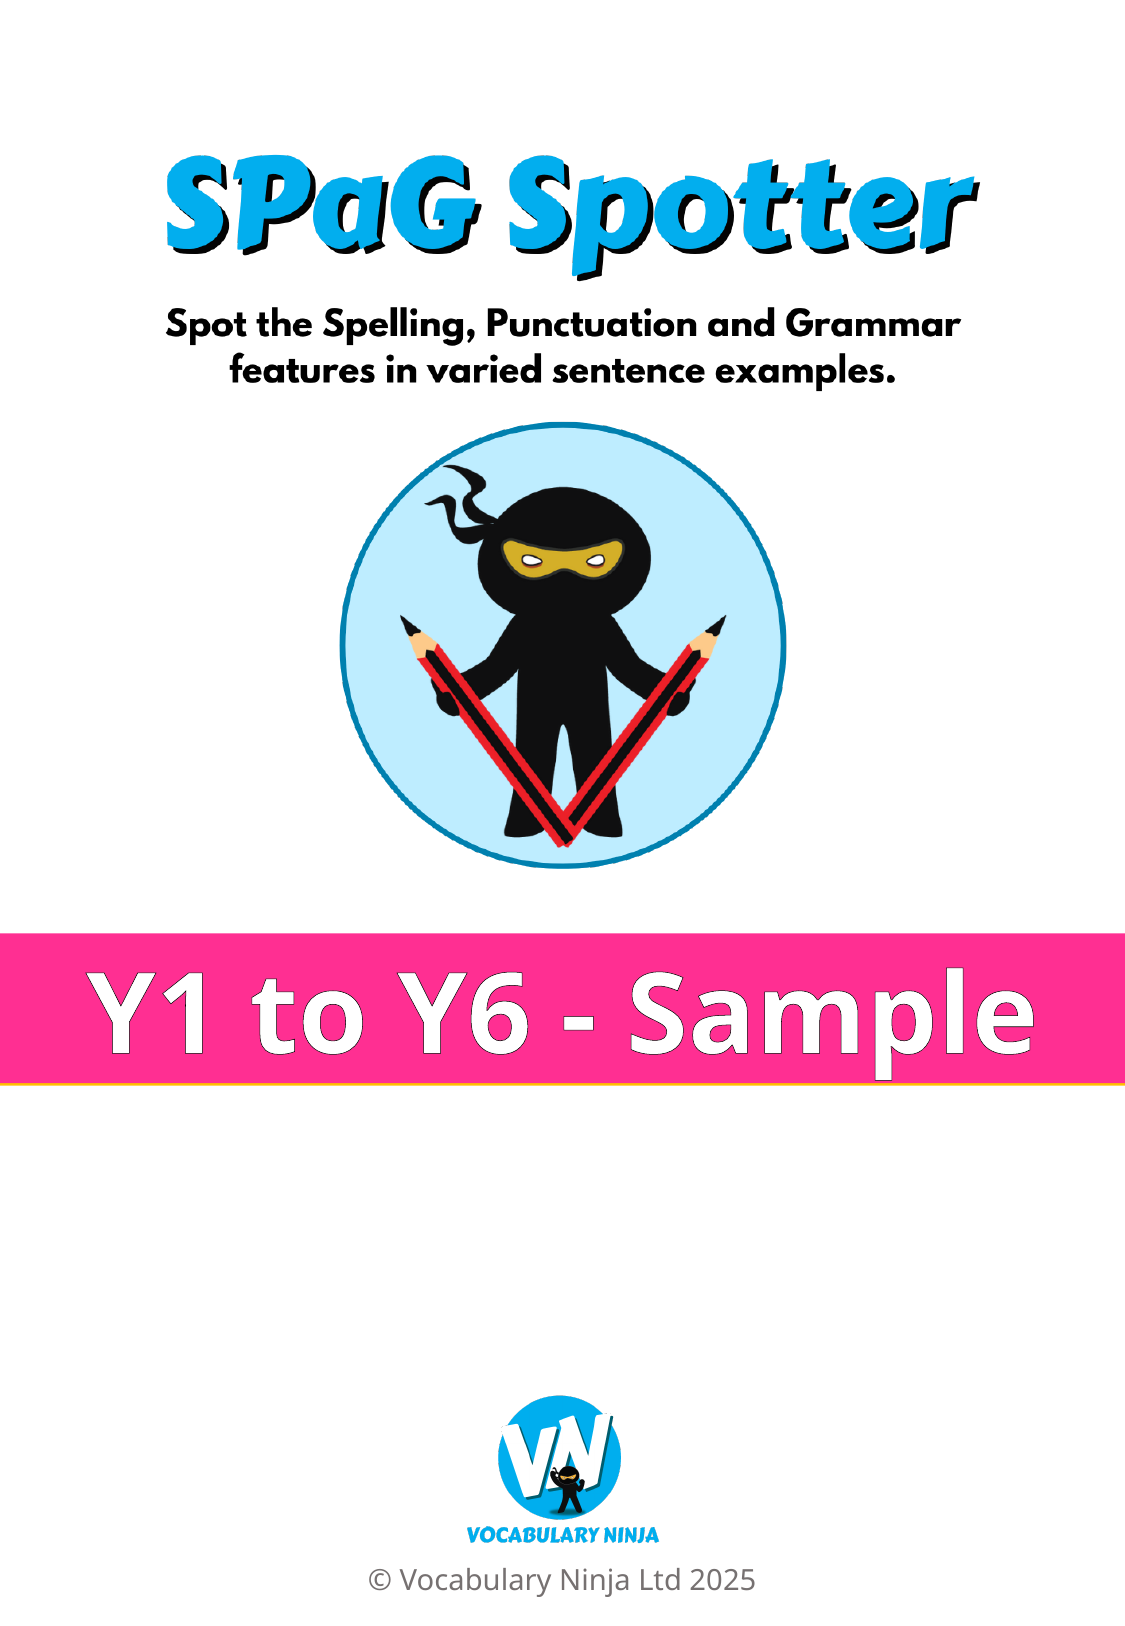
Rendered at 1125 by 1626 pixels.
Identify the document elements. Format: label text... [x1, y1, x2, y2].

text_box © Vocabulary Ninja Ltd 2025 [353, 1553, 772, 1604]
picture [465, 1394, 660, 1544]
text_box Y1 to Y6 - Sample [0, 938, 1125, 1084]
picture [0, 0, 1125, 938]
